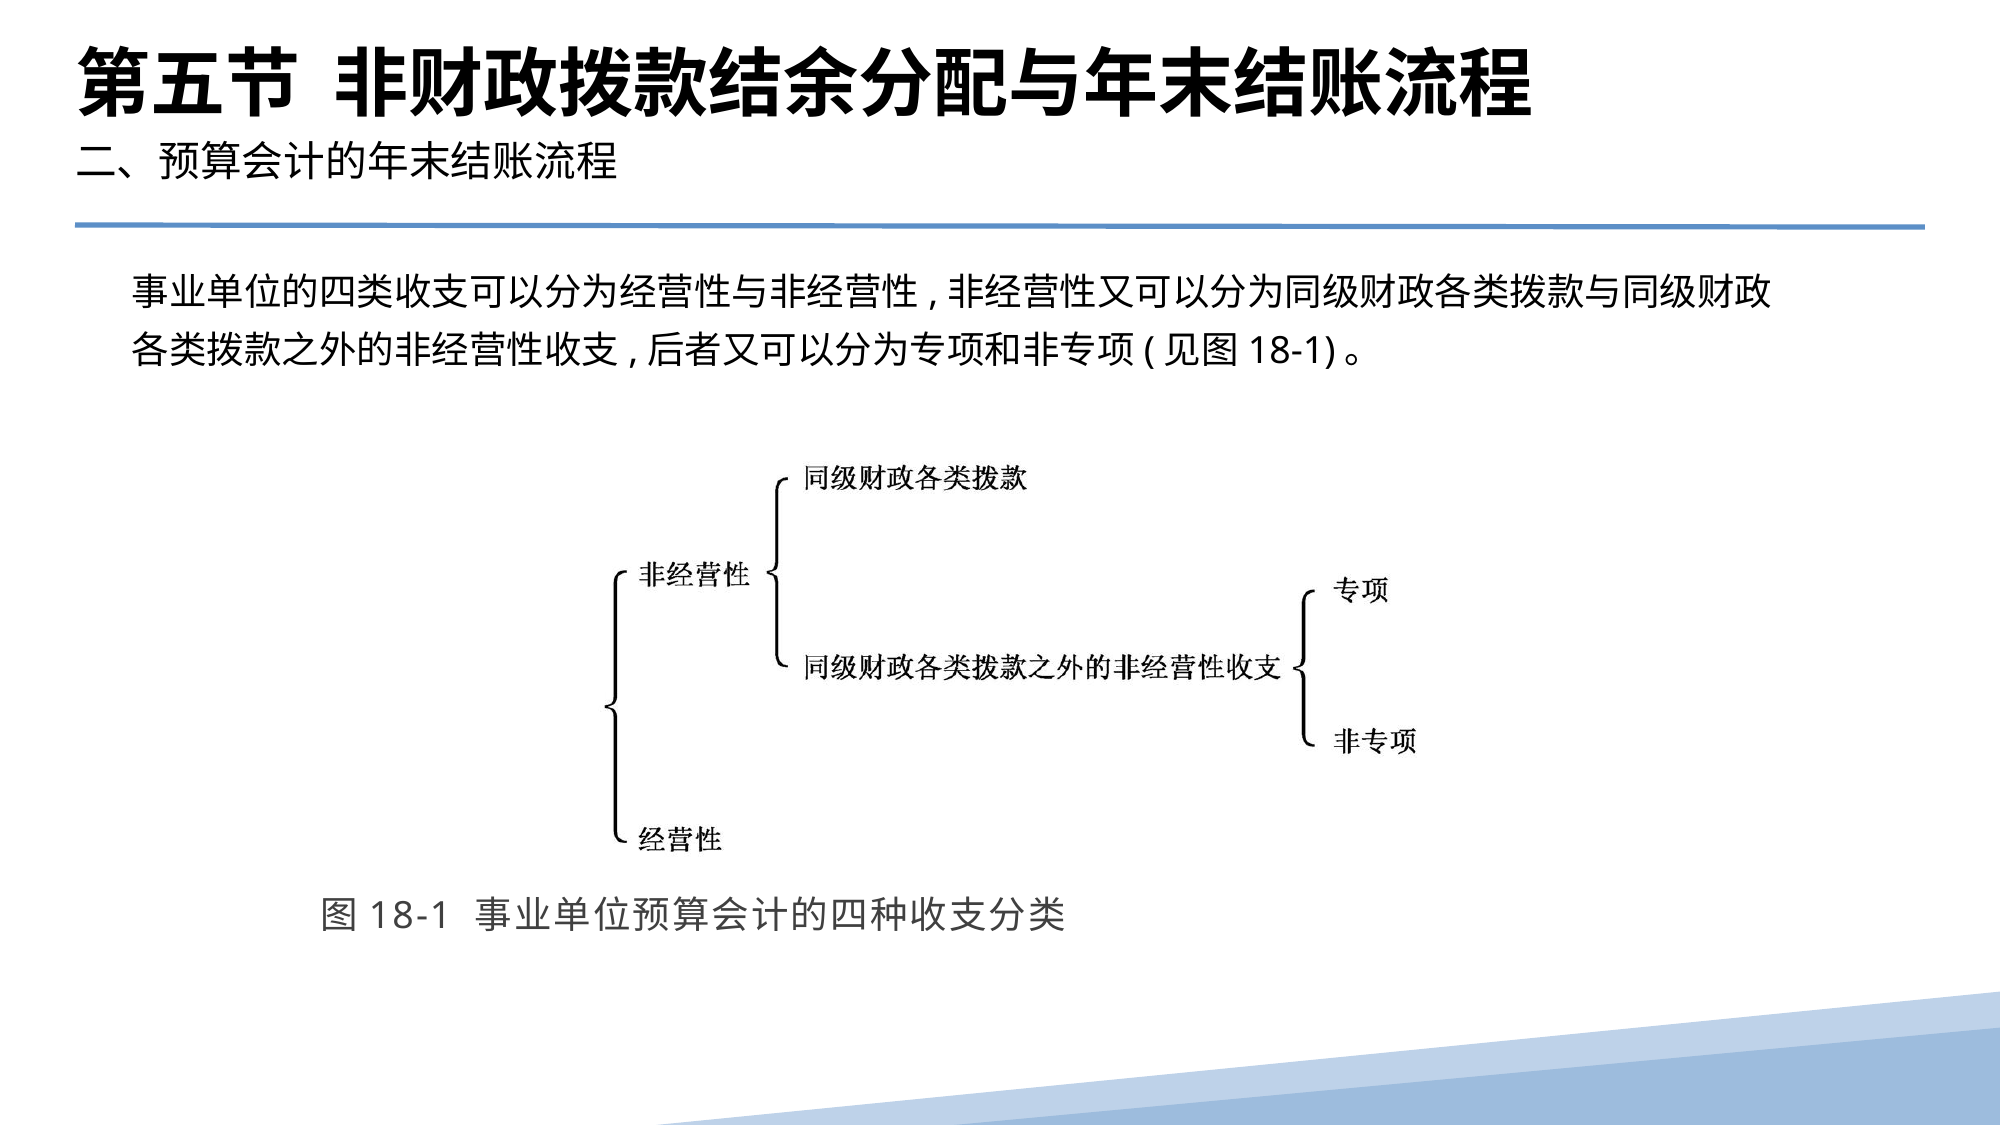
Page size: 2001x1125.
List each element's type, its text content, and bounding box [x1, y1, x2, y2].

text_box 第五节 非财政拨款结余分配与年末结账流程 [75, 24, 1925, 124]
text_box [74, 224, 1925, 228]
text_box 二、预算会计的年末结账流程 [75, 124, 1925, 200]
text_box 事业单位的四类收支可以分为经营性与非经营性,非经营性又可以分为同级财政各类拨款与同级财政各类拨款之外的非经营性收支,后者又可以分为专项和非专项(见图18-1)。 [117, 246, 1814, 424]
picture [354, 447, 1668, 866]
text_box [656, 991, 2000, 1125]
text_box 图18-1 事业单位预算会计的四种收支分类 [310, 806, 1690, 1075]
